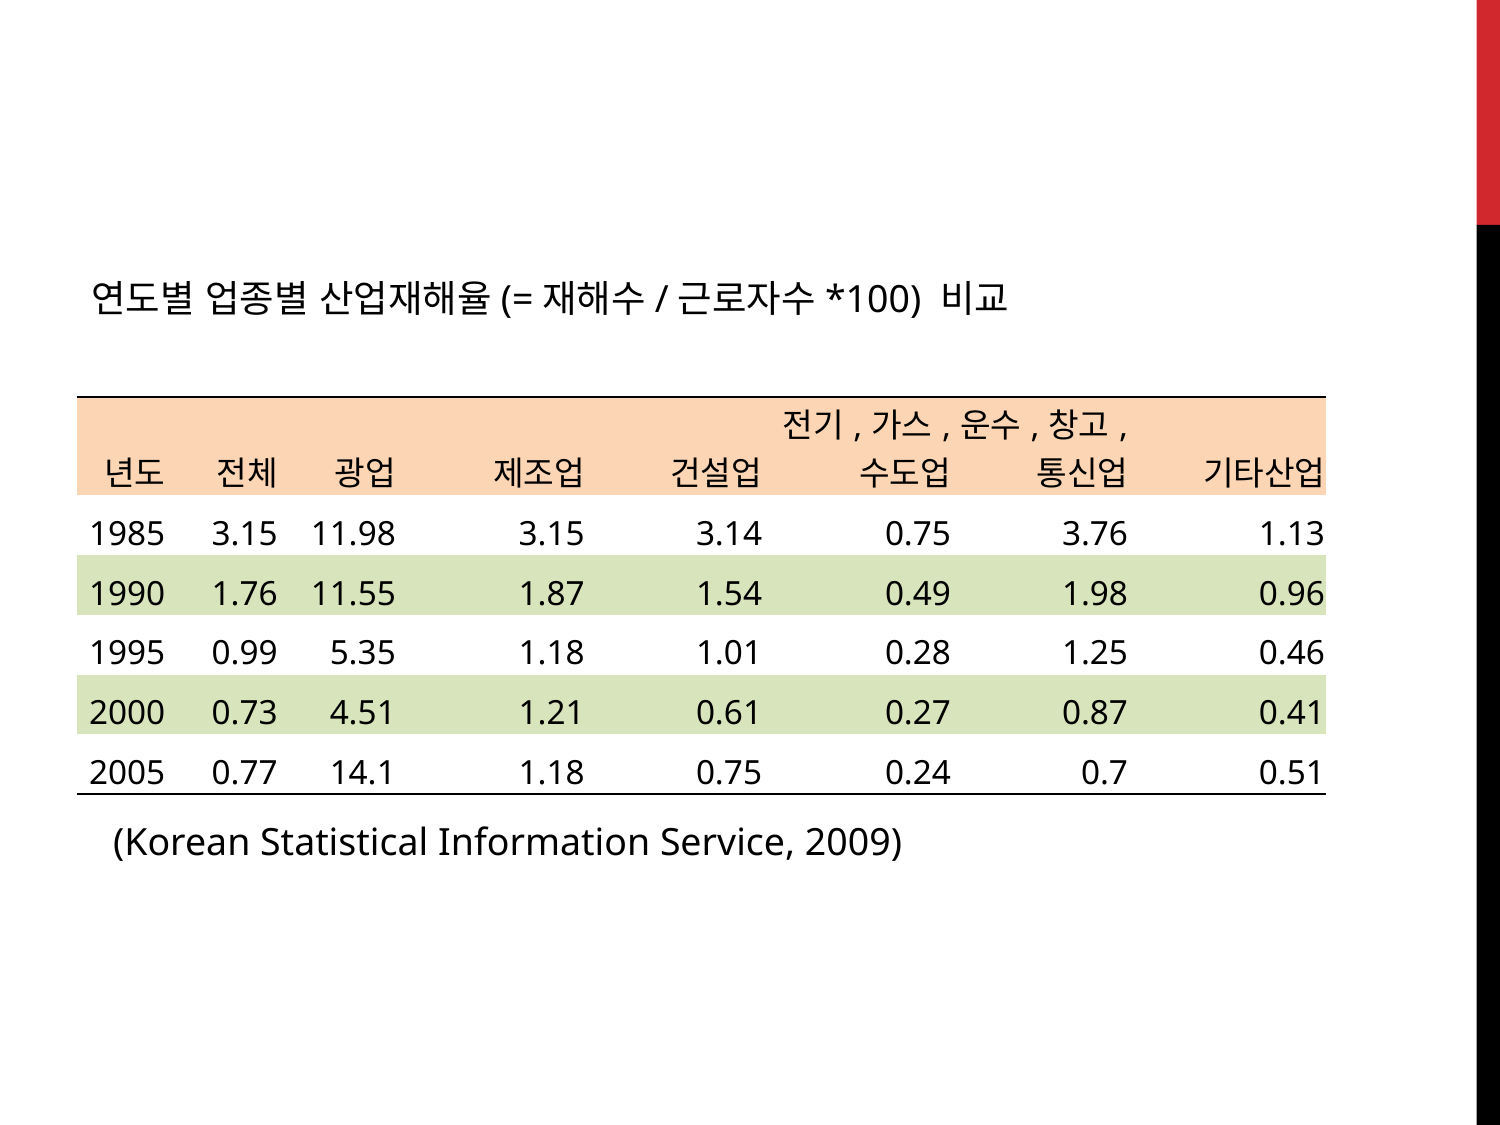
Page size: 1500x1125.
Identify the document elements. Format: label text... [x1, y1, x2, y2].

table_cell 1.98 [952, 555, 1130, 615]
table_cell 1990 [77, 555, 167, 615]
table_header 운수,창고, 통신업 [952, 398, 1130, 495]
table_cell 0.75 [586, 734, 763, 793]
table_cell 0.27 [763, 675, 952, 734]
table_header 전체 [167, 398, 279, 495]
table_cell 0.28 [763, 615, 952, 675]
table_cell 1.76 [167, 555, 279, 615]
table_cell 0.73 [167, 675, 279, 734]
text_box 연도별 업종별 산업재해율(=재해수/근로자수*100) 비교 [76, 267, 1025, 327]
table_cell 1.01 [586, 615, 763, 675]
table_cell 14.1 [279, 734, 397, 793]
table_cell 2000 [77, 675, 167, 734]
table_header 건설업 [586, 398, 763, 495]
table_cell 0.77 [167, 734, 279, 793]
table_cell 11.98 [279, 495, 397, 555]
table_cell 0.61 [586, 675, 763, 734]
table_cell 0.99 [167, 615, 279, 675]
table_header 기타산업 [1130, 398, 1326, 495]
table_cell 3.15 [167, 495, 279, 555]
text_box (Korean Statistical Information Service, 2009) [98, 810, 918, 871]
table_cell 1.18 [397, 734, 586, 793]
table_header 광업 [279, 398, 397, 495]
table_cell 0.75 [763, 495, 952, 555]
table_cell 3.14 [586, 495, 763, 555]
table_header 전기,가스, 수도업 [763, 398, 952, 495]
table_cell 11.55 [279, 555, 397, 615]
table_cell 1.25 [952, 615, 1130, 675]
table_cell 0.87 [952, 675, 1130, 734]
table_cell 4.51 [279, 675, 397, 734]
table_cell 0.46 [1130, 615, 1326, 675]
table_cell 0.7 [952, 734, 1130, 793]
table_cell 0.96 [1130, 555, 1326, 615]
table_header 년도 [77, 398, 167, 495]
table_cell 3.15 [397, 495, 586, 555]
table_cell 0.41 [1130, 675, 1326, 734]
table_cell 0.49 [763, 555, 952, 615]
table_cell 0.51 [1130, 734, 1326, 793]
table_cell 1995 [77, 615, 167, 675]
table_cell 5.35 [279, 615, 397, 675]
table_cell 1.13 [1130, 495, 1326, 555]
table_cell 1985 [77, 495, 167, 555]
table_cell 1.87 [397, 555, 586, 615]
table_cell 2005 [77, 734, 167, 793]
table_cell 1.18 [397, 615, 586, 675]
table_cell 0.24 [763, 734, 952, 793]
table_cell 1.21 [397, 675, 586, 734]
table_cell 1.54 [586, 555, 763, 615]
table_cell 3.76 [952, 495, 1130, 555]
table_header 제조업 [397, 398, 586, 495]
